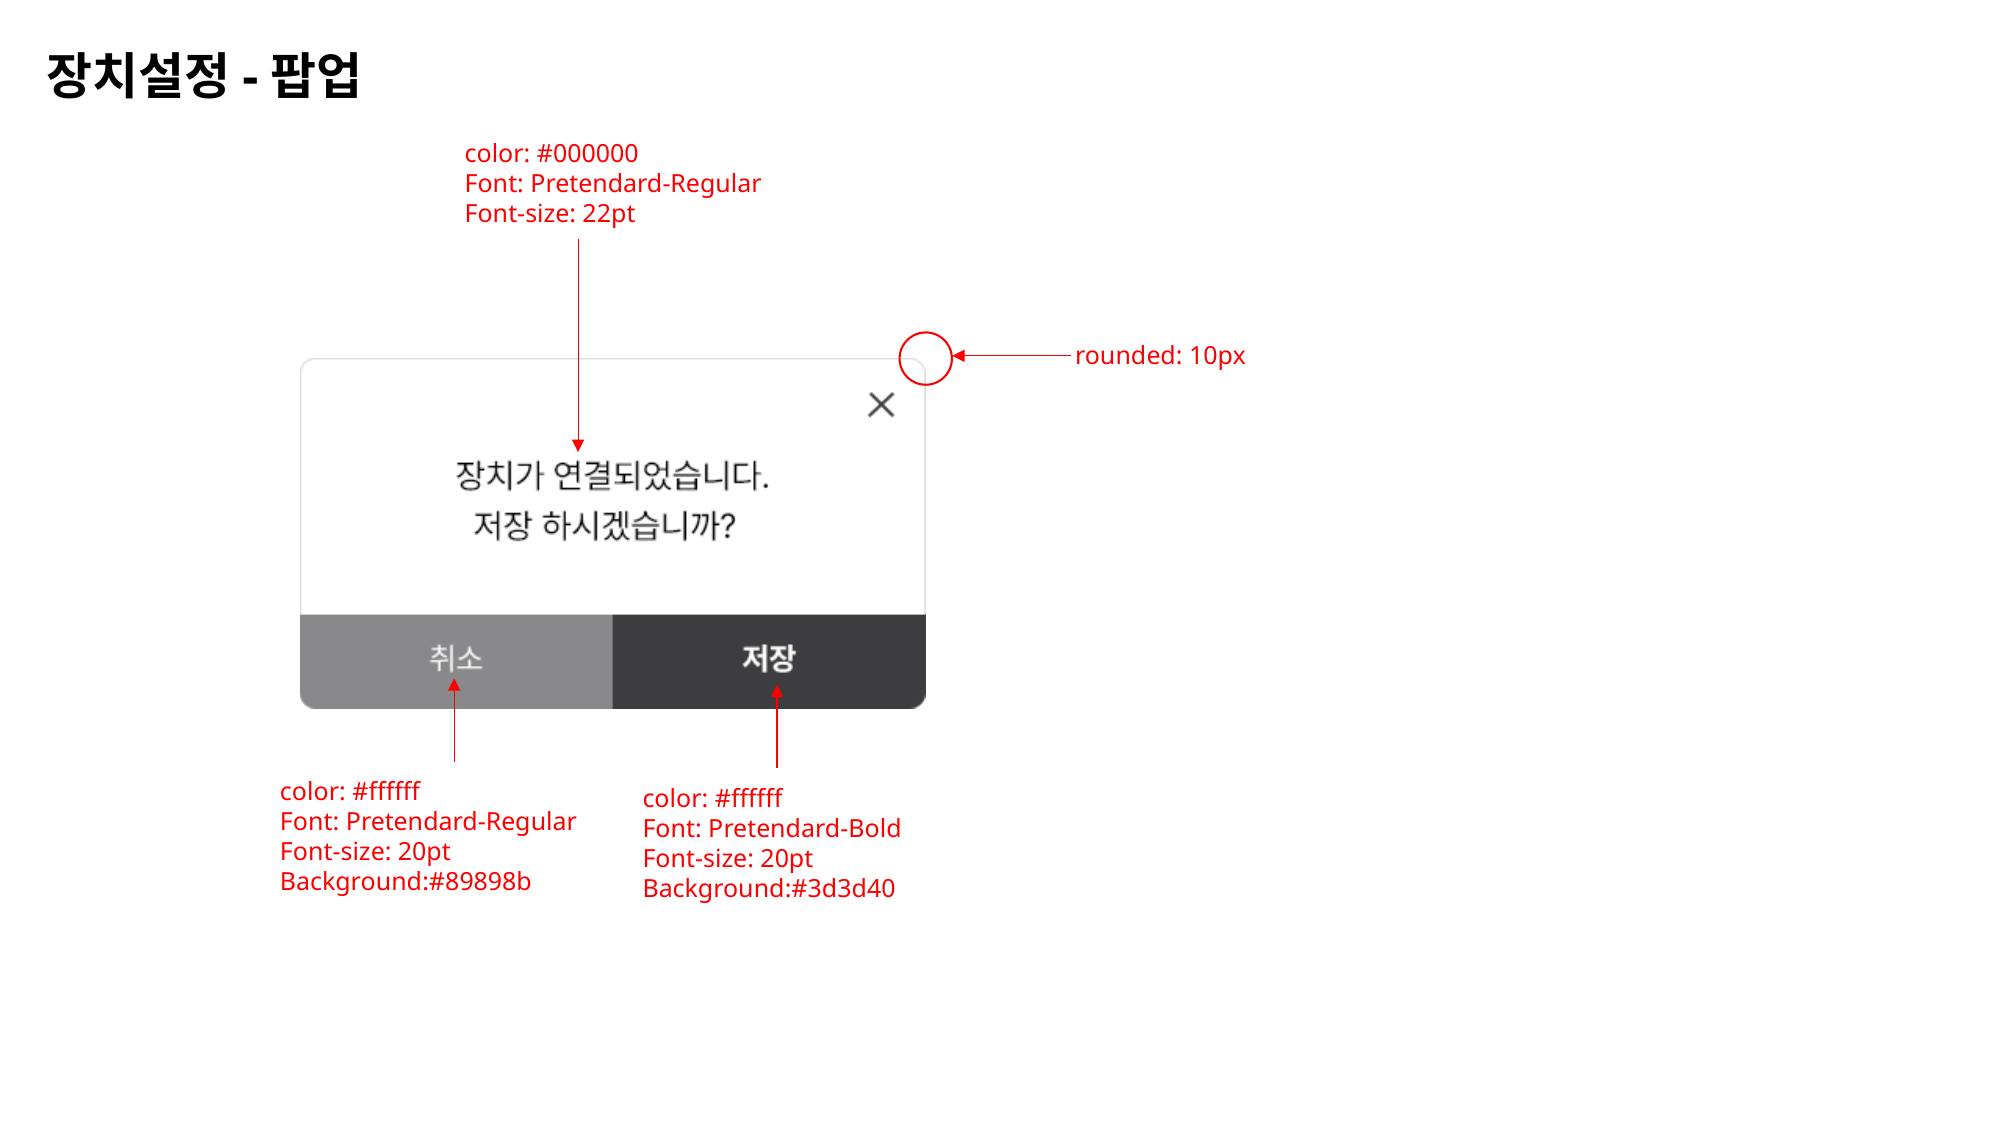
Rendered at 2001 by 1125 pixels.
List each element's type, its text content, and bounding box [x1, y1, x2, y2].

text_box color: #000000 Font: Pretendard-Regular Font-size: 22pt [449, 129, 777, 235]
text_box [898, 331, 953, 386]
picture [300, 358, 926, 709]
text_box color: #ffffff Font: Pretendard-Bold Font-size: 20pt Background:#3d3d40 [627, 775, 917, 910]
text_box 장치설정-팝업 [31, 37, 378, 112]
text_box color: #ffffff Font: Pretendard-Regular Font-size: 20pt Background:#89898b [265, 768, 593, 903]
text_box rounded: 10px [1060, 332, 1262, 378]
